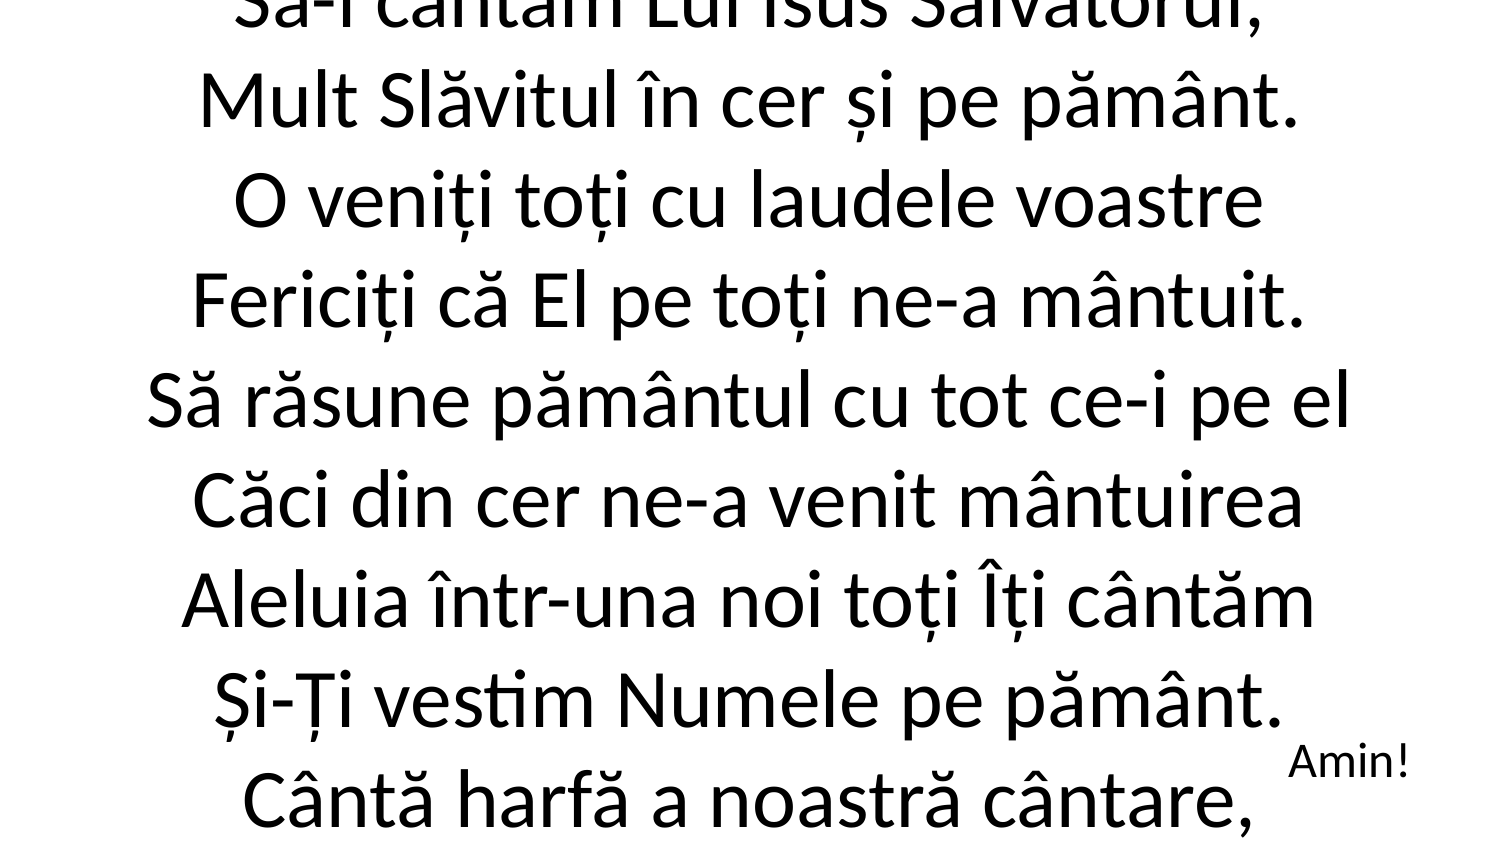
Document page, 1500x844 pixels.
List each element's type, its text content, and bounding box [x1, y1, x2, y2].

text_box Amin! [1273, 674, 1427, 795]
text_box (Corul creștinilor eliberați) Tot mai sus se înalță cântarea mea; Ea străbate văzduhul albastru Preamărind și slăvind mântuirea Ce prin Domnul Isus s-a coborât. Să-i cântăm Lui Isus Salvatorul, Mult Slăvitul în cer și pe pământ. O veniți toți cu laudele voastre Fericiți că El pe toți ne-a mântuit. Să răsune pământul cu tot ce-i pe el Căci din cer ne-a venit mântuirea Aleluia într-una noi toți Îți cântăm Și-Ți vestim Numele pe pământ. Cântă harfă a noastră cântare, Nu-nceta să vestești tot mereu Dragostea ce pe toți ne cuprinde Și ne duce spre limanul de sus Unde-am fi tot mereu cu Isus Unde-am fi tot mereu cu Isus, Tot mereu cu Isus... [131, 0, 1369, 844]
